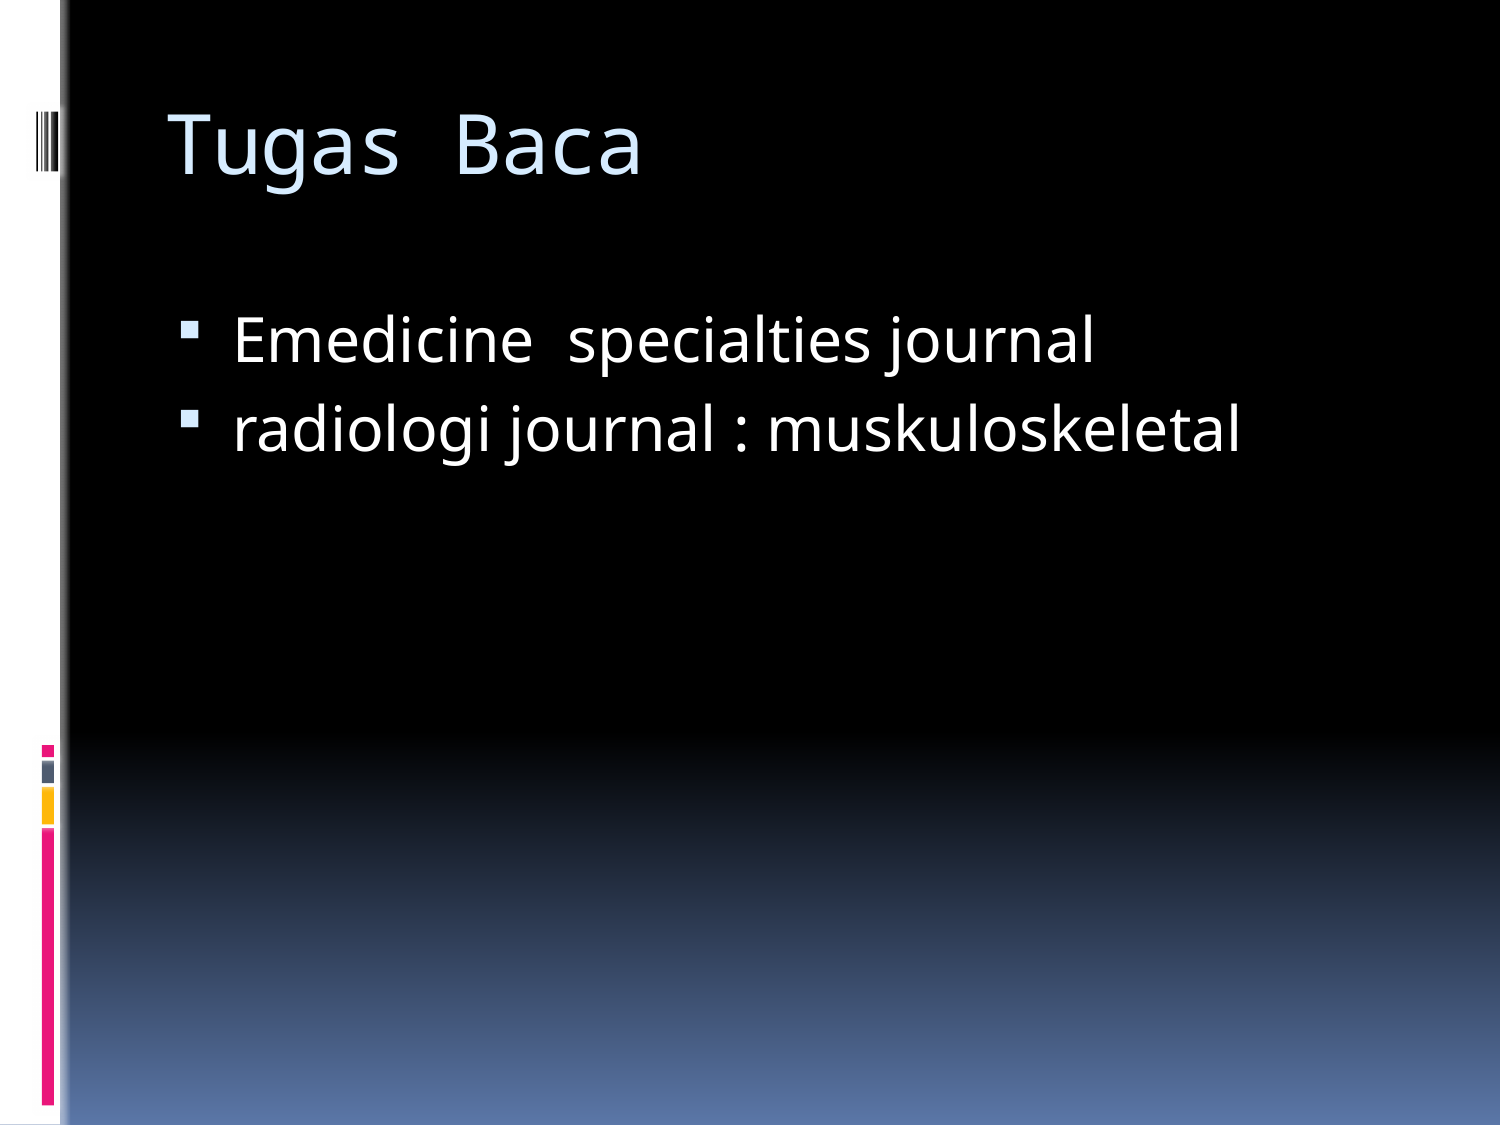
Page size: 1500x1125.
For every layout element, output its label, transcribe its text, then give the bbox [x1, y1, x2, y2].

list Emedicine specialties journal radiologi journal : muskuloskeletal [150, 292, 1425, 1043]
title Tugas Baca [150, 83, 1425, 234]
